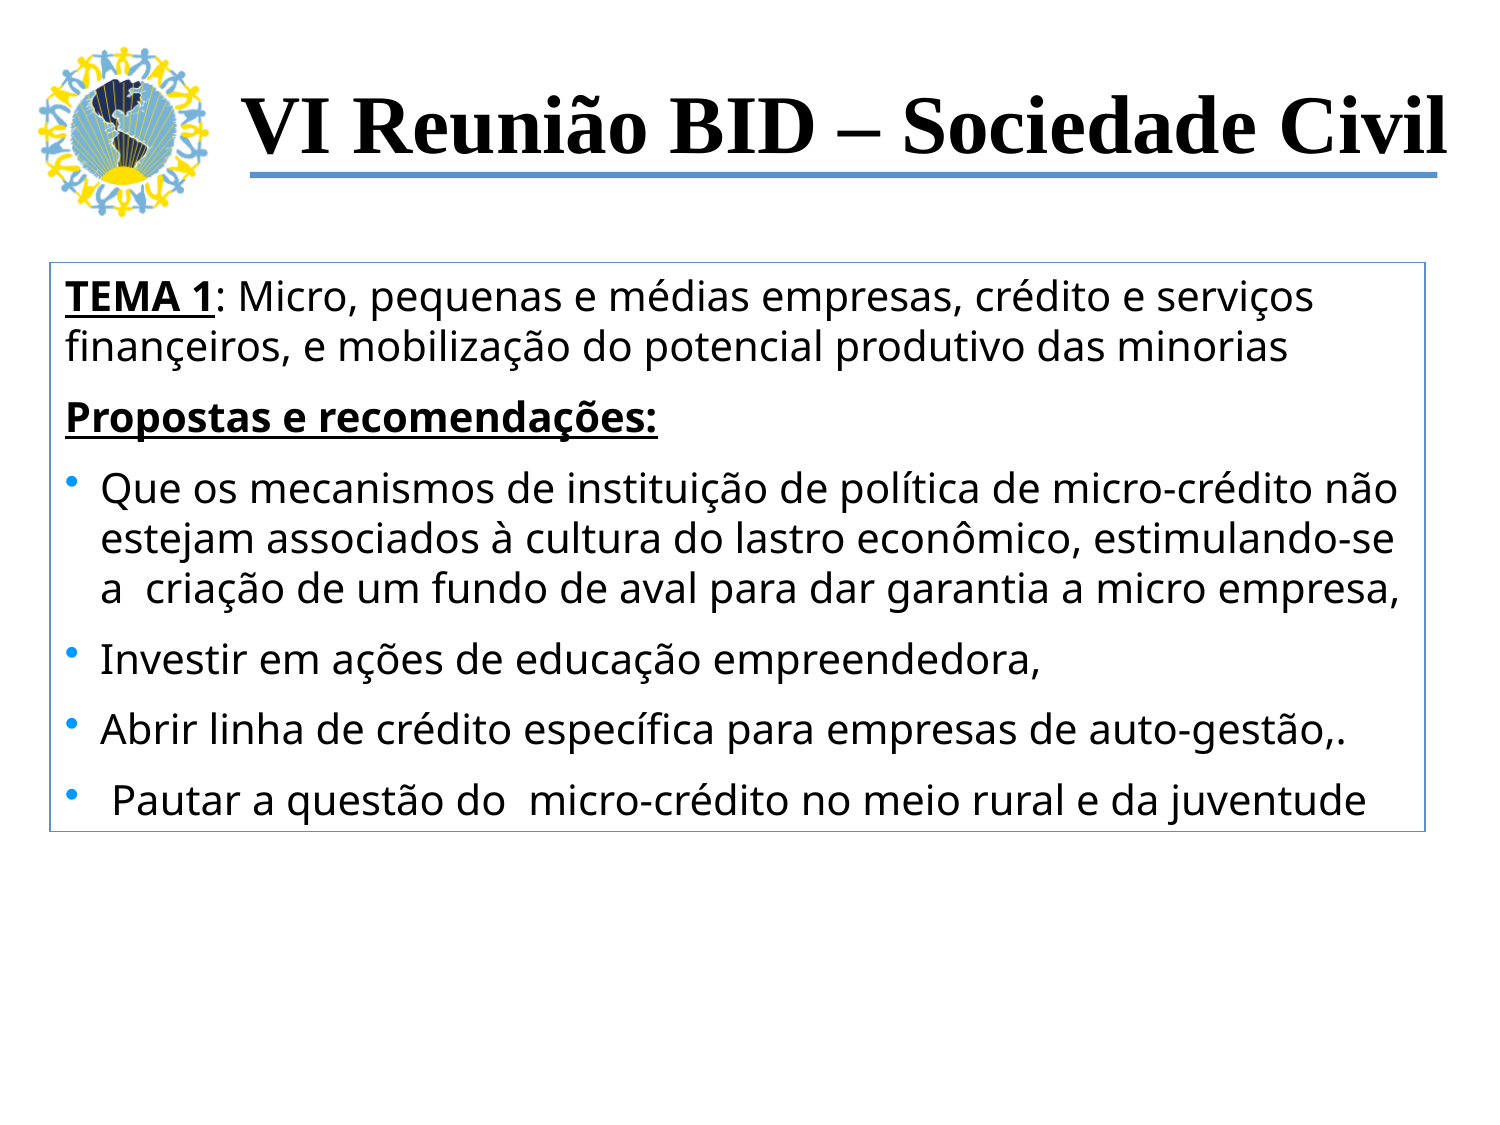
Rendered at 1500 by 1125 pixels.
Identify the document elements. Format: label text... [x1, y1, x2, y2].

list VI Reunião BID – Sociedade Civil [228, 62, 1500, 188]
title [24, 37, 224, 226]
text_box TEMA 1: Micro, pequenas e médias empresas, crédito e serviços finançeiros, e mobilização do potencial produtivo das minorias Propostas e recomendações: Que os mecanismos de instituição de política de micro-crédito não estejam associados à cultura do lastro econômico, estimulando-se a criação de um fundo de aval para dar garantia a micro empresa, Investir em ações de educação empreendedora, Abrir linha de crédito específica para empresas de auto-gestão,. Pautar a questão do micro-crédito no meio rural e da juventude [50, 262, 1425, 832]
